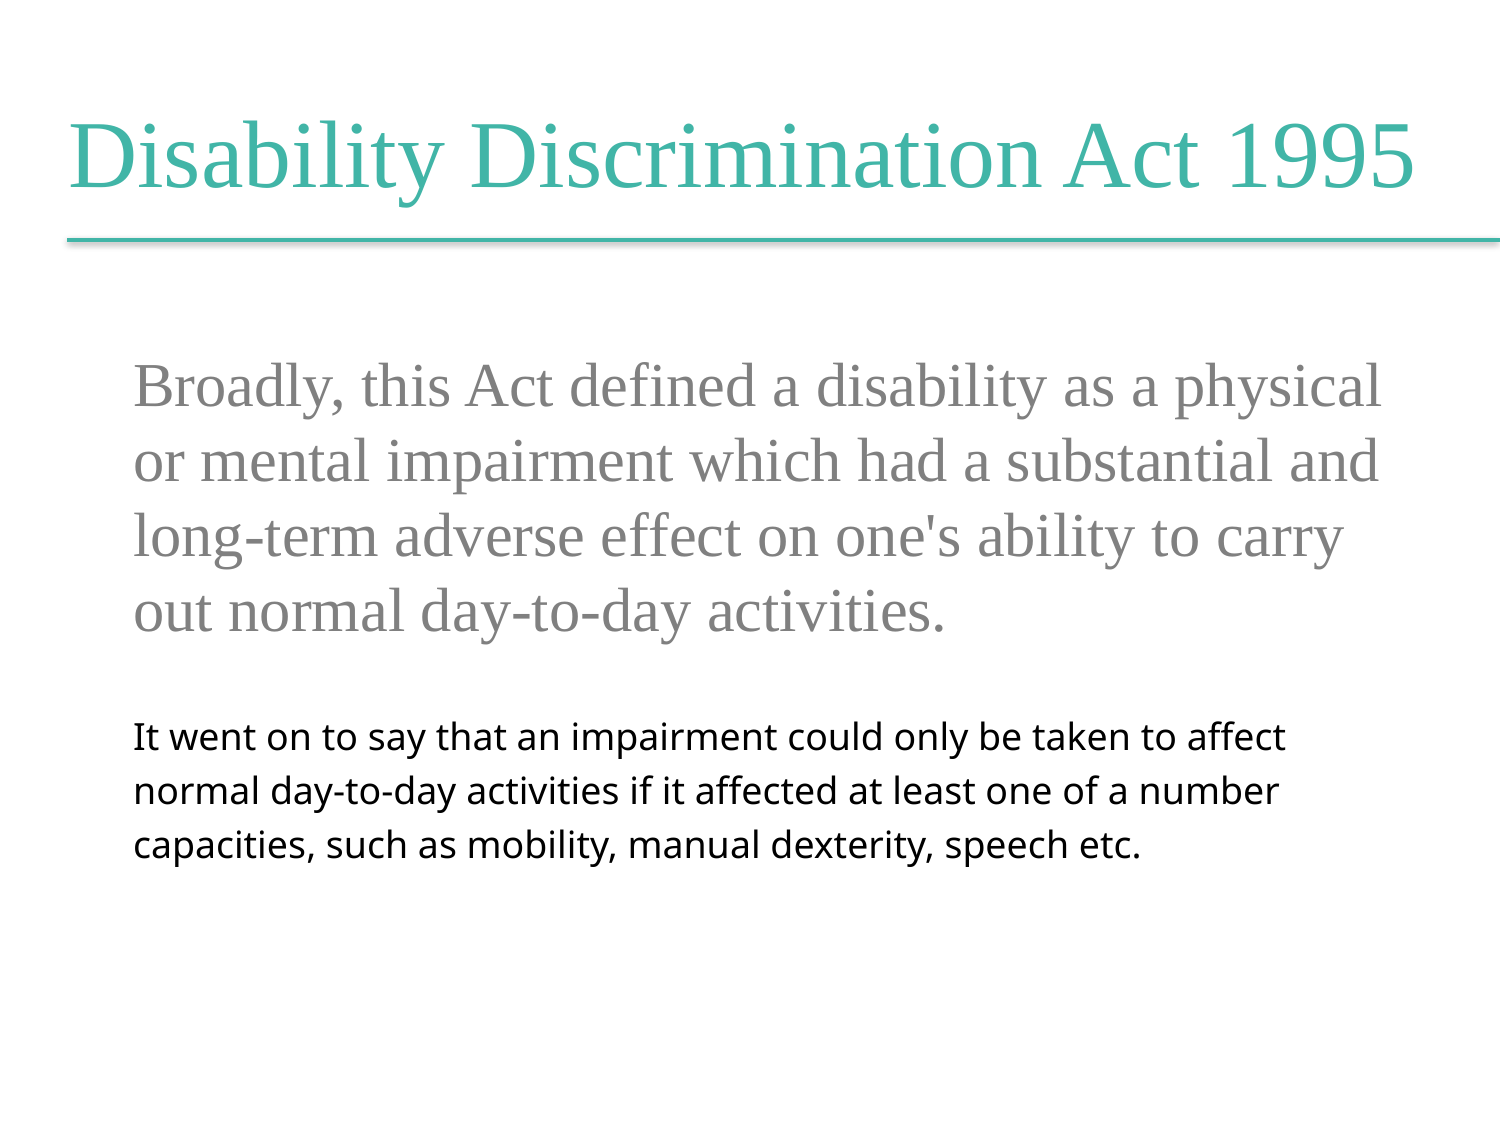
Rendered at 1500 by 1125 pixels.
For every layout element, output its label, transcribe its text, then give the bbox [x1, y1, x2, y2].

list Broadly, this Act defined a disability as a physical or mental impairment which had a substantial and long-term adverse effect on one's ability to carry out normal day-to-day activities. It went on to say that an impairment could only be taken to affect normal day-to-day activities if it affected at least one of a number capacities, such as mobility, manual dexterity, speech etc. Impact on child Feels valued Feels like a partner in mutual endeavour Has a better chance of making friends and feeling less isolated, passive and frustrated [118, 336, 1407, 1080]
text_box Disability Discrimination Act 1995 [53, 15, 1500, 304]
